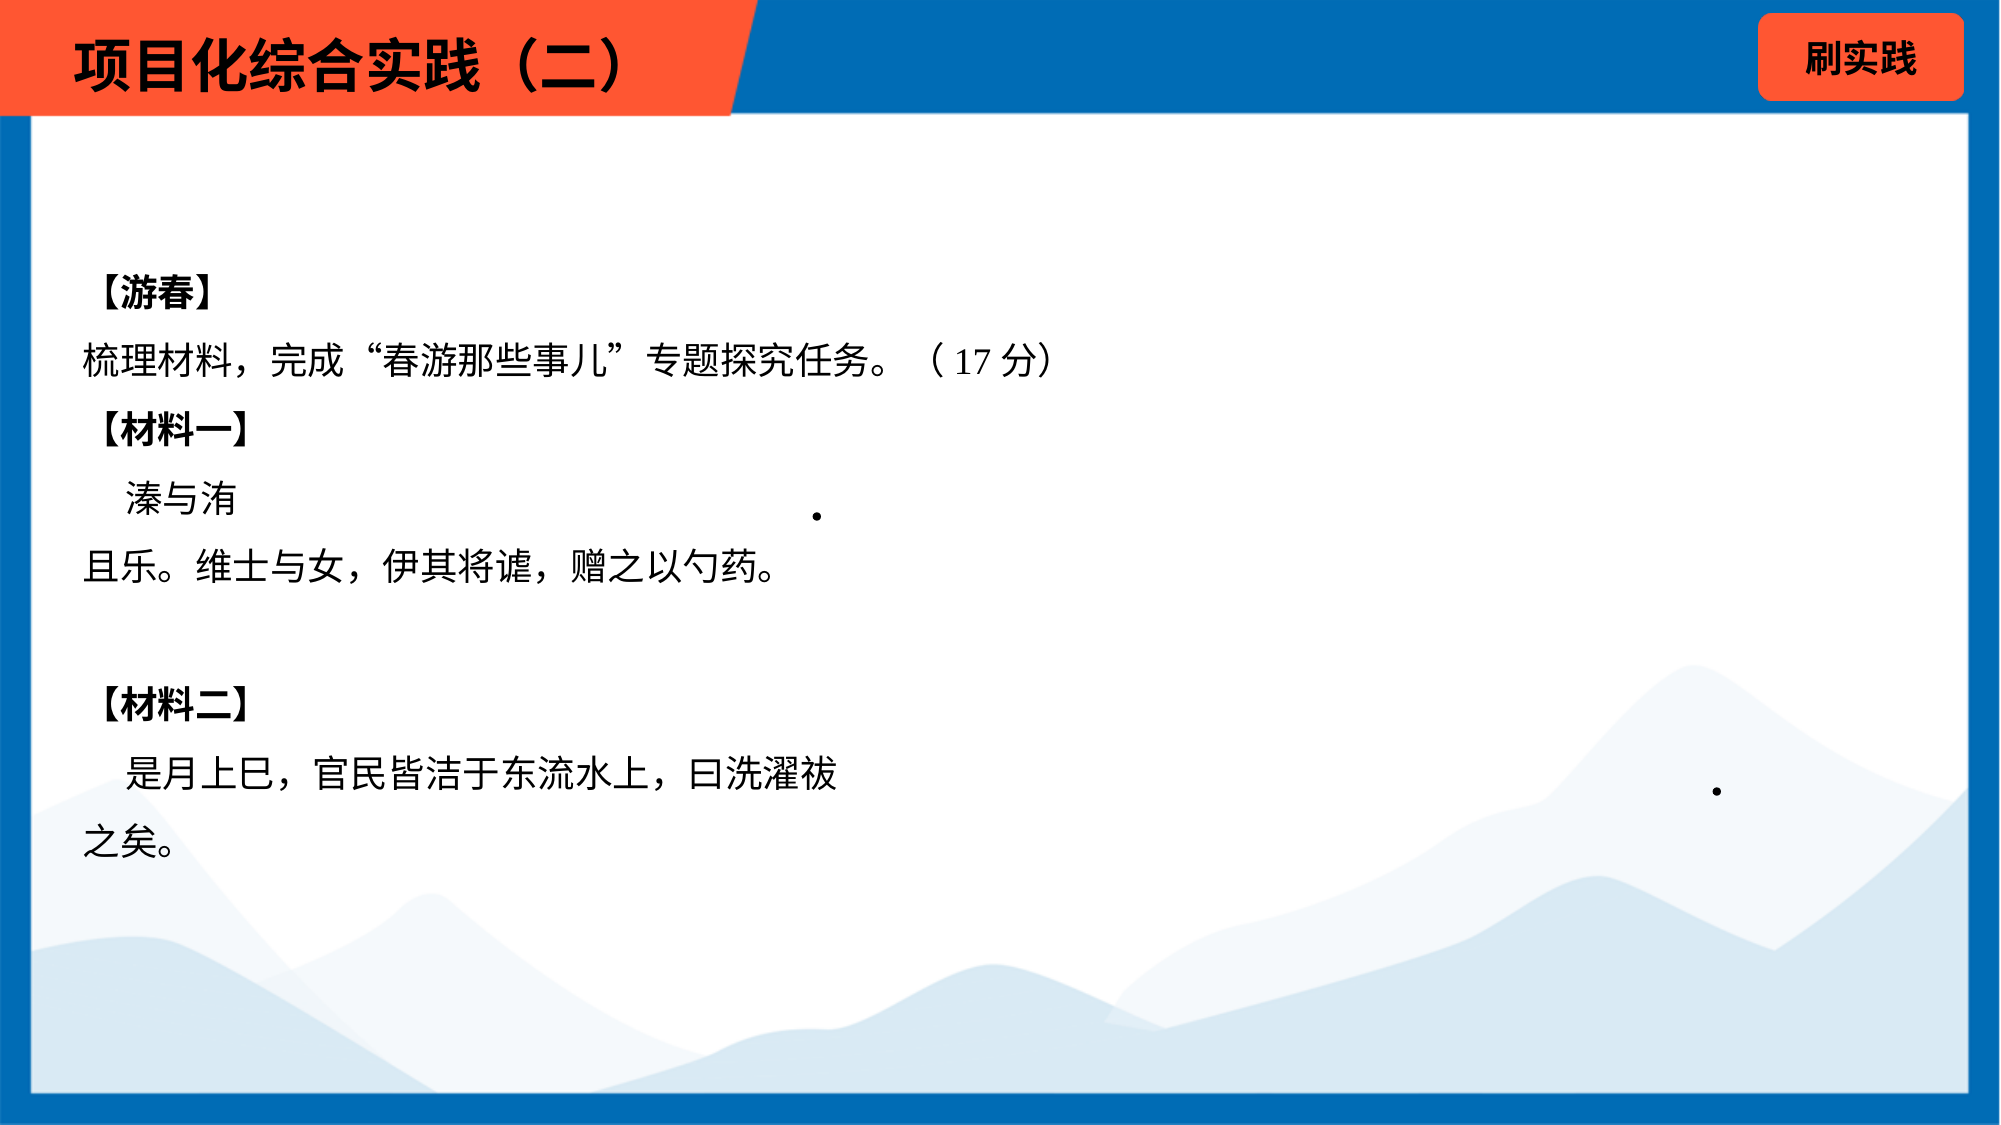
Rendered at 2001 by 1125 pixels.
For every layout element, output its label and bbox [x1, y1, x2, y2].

text_box [1712, 787, 1721, 796]
picture [0, 0, 2000, 1125]
text_box [812, 512, 821, 521]
